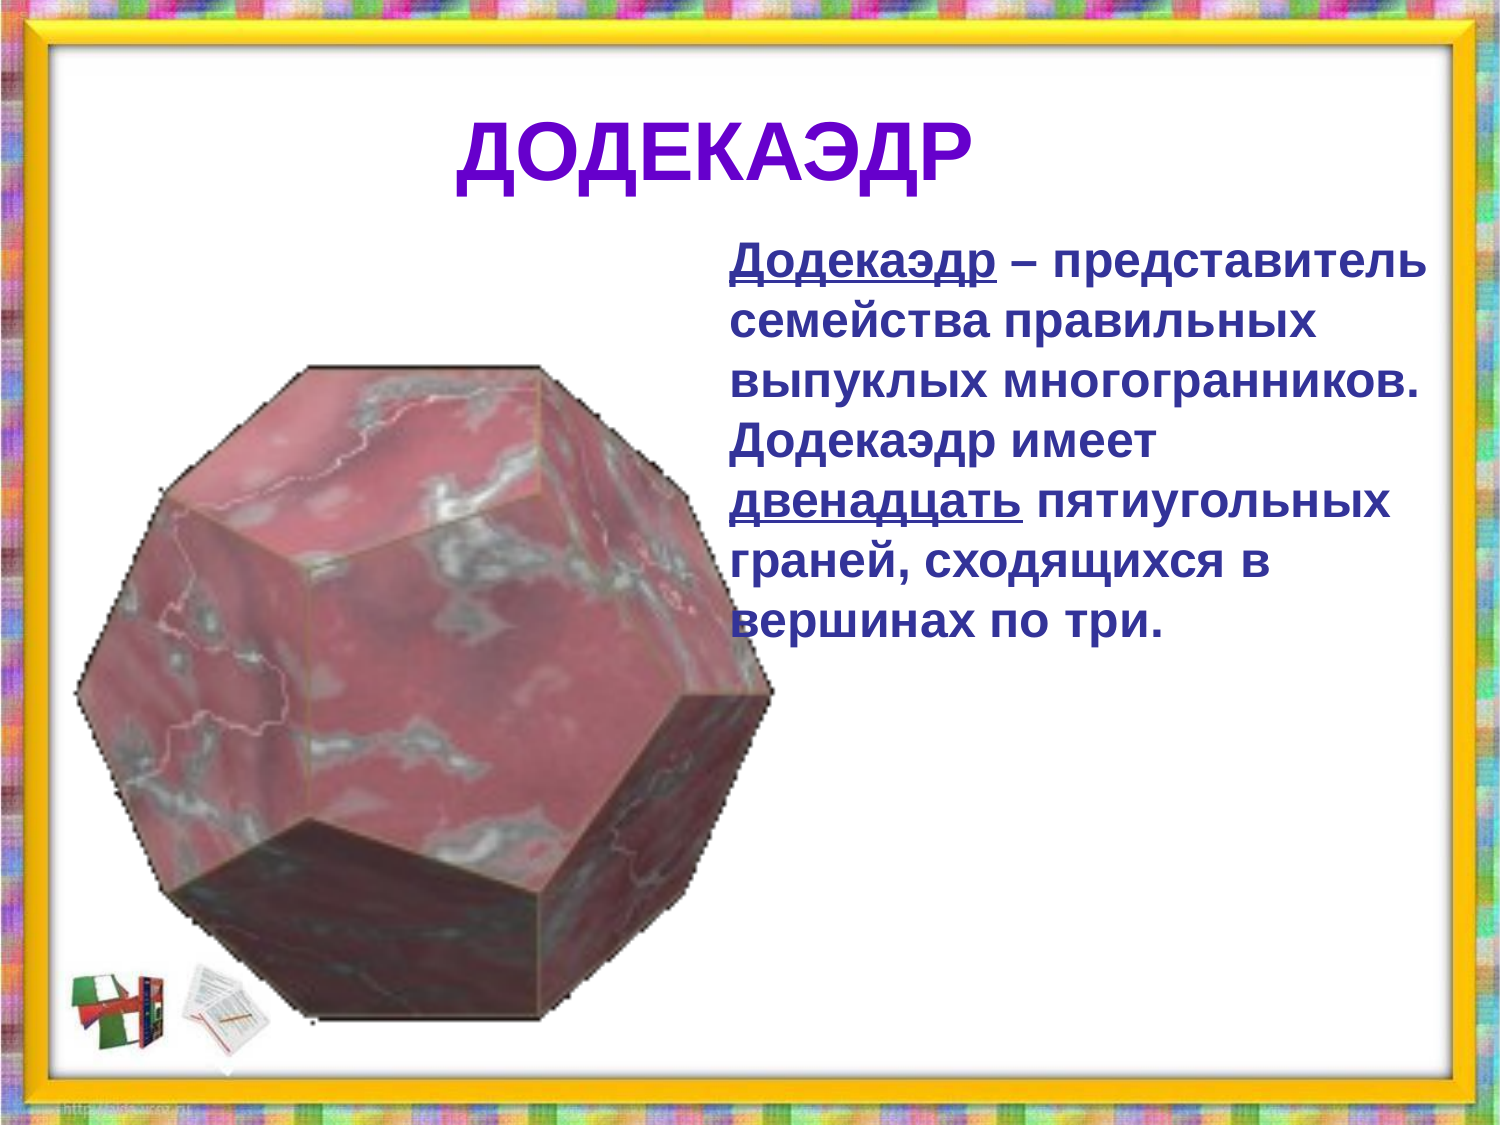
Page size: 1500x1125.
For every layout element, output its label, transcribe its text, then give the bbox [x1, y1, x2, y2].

text_box Додекаэдр – представитель семейства правильных выпуклых многогранников. Додекаэдр имеет двенадцать пятиугольных граней, сходящихся в вершинах по три. [714, 219, 1465, 700]
text_box ДОДЕКАЭДР [348, 90, 1329, 205]
picture [0, 0, 1500, 1125]
